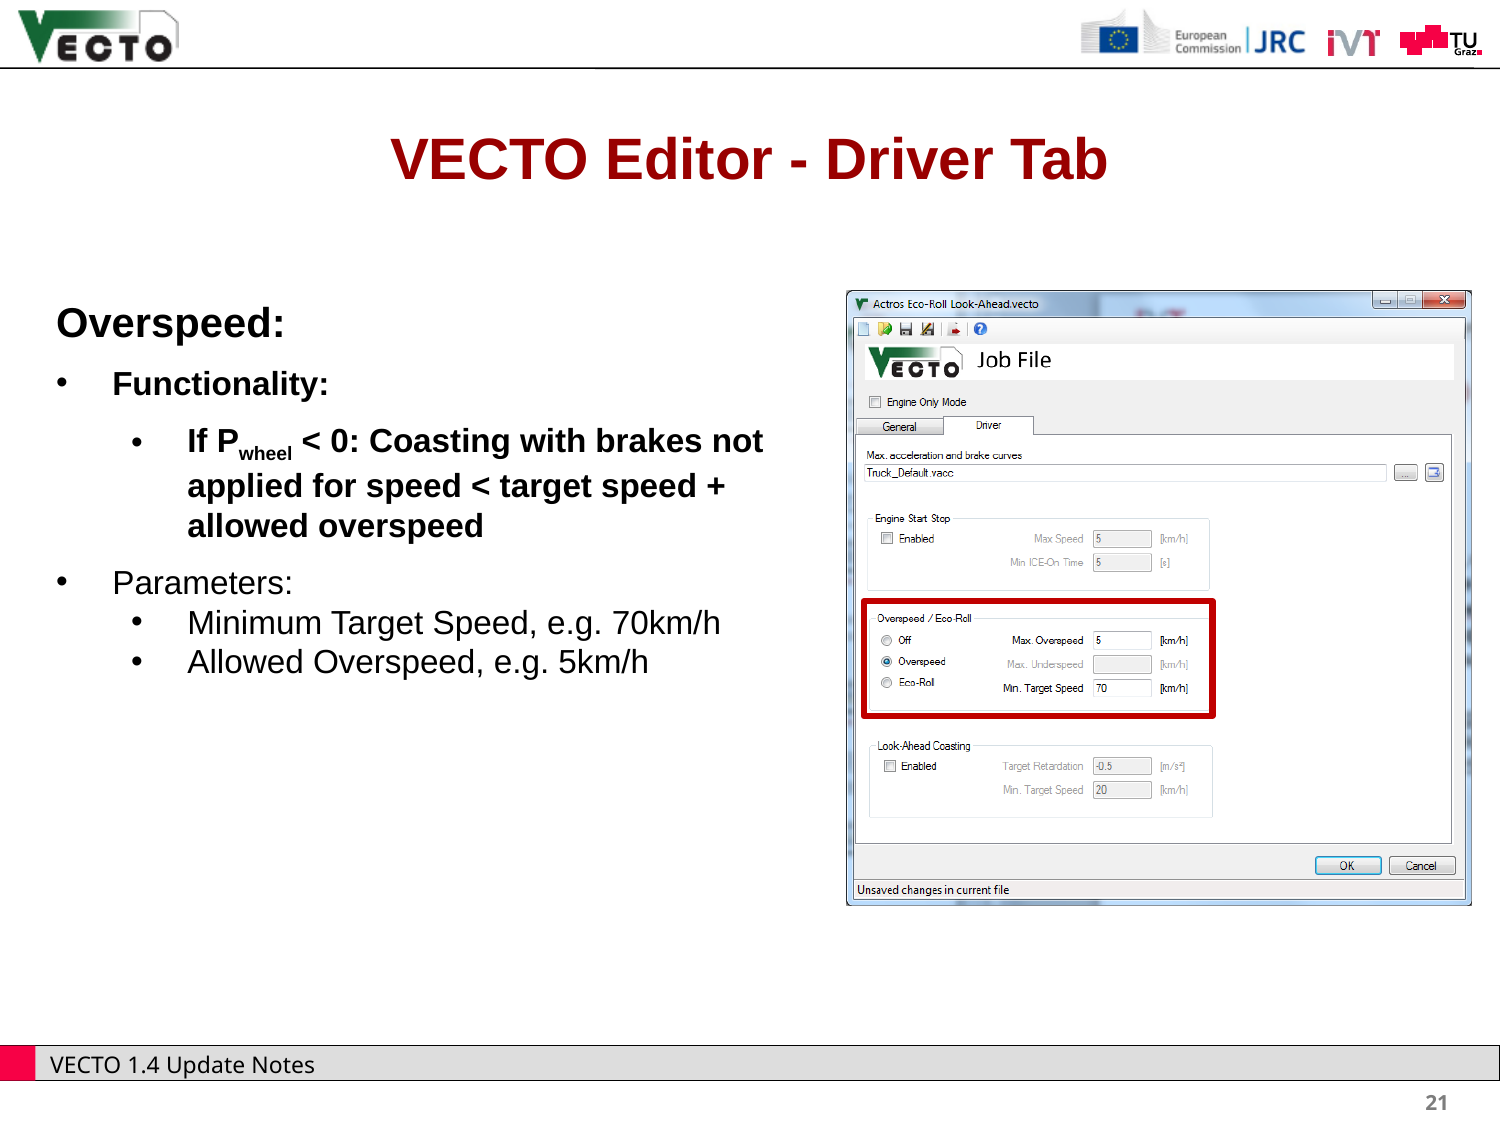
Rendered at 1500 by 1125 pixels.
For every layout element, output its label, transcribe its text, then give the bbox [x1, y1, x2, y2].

text_box Overspeed: Functionality: If Pwheel < 0: Coasting with brakes not applied for speed < target speed + allowed overspeed Parameters: Minimum Target Speed, e.g. 70km/h Allowed Overspeed, e.g. 5km/h [41, 288, 821, 688]
picture [1080, 7, 1306, 54]
title VECTO Editor - Driver Tab [0, 127, 1500, 185]
picture [17, 9, 179, 65]
picture [1328, 30, 1380, 56]
picture [845, 289, 1473, 907]
